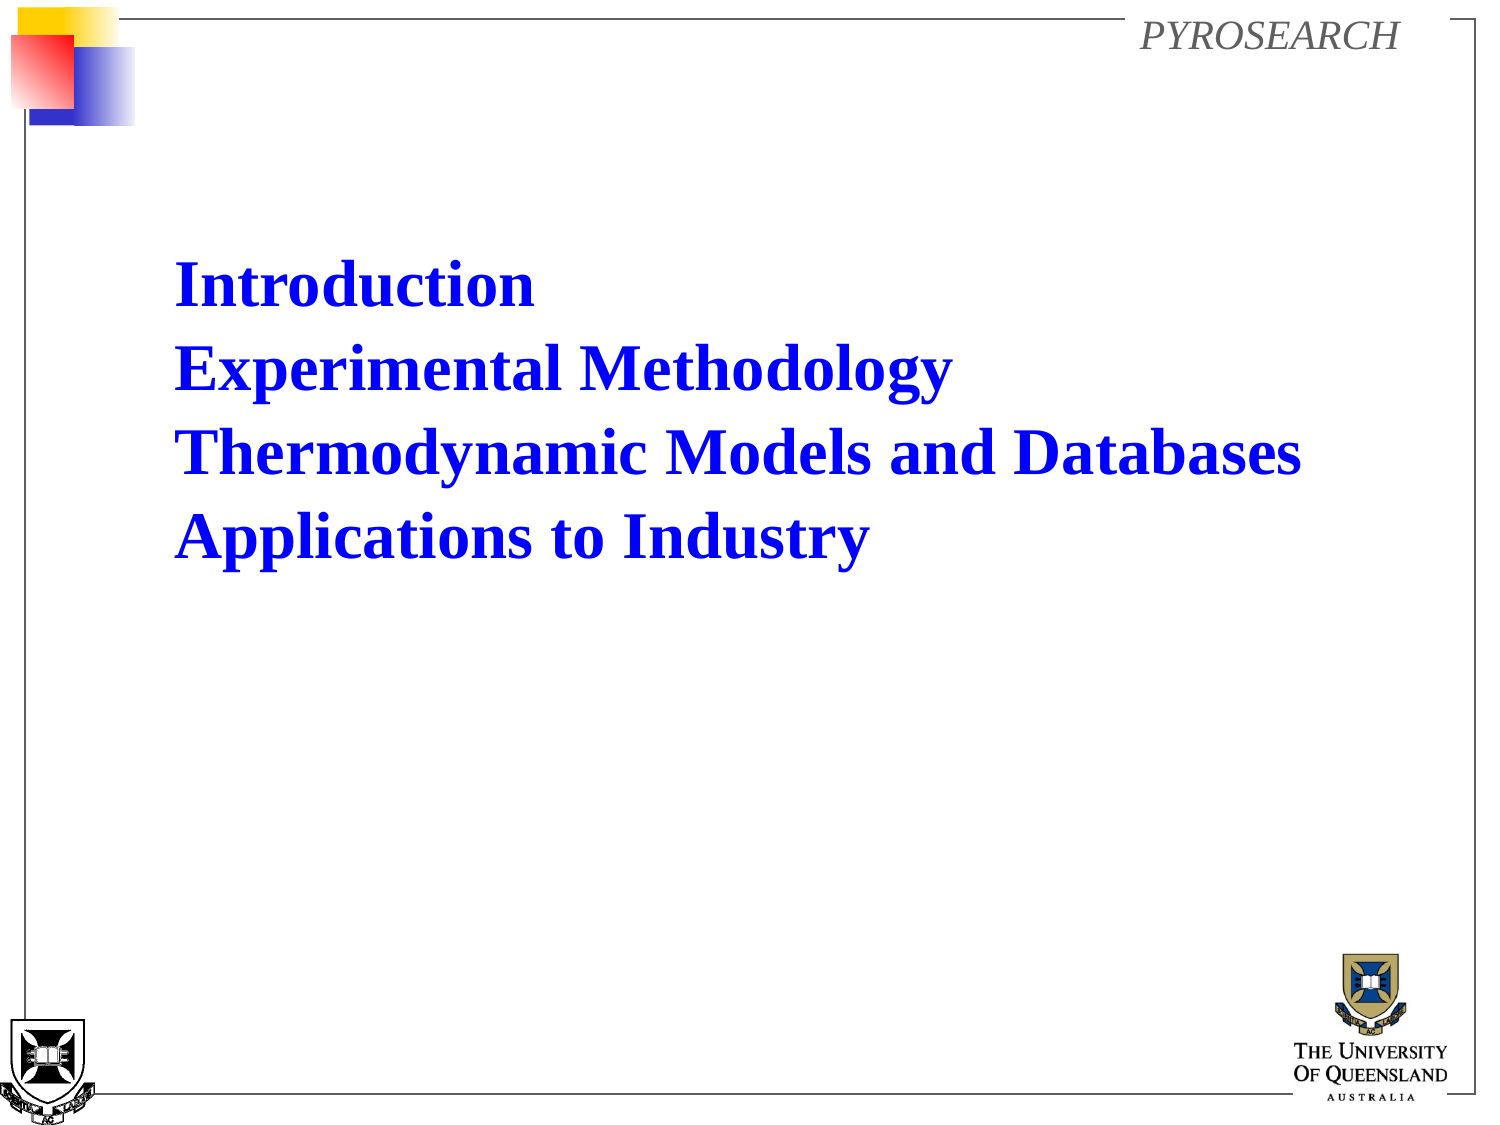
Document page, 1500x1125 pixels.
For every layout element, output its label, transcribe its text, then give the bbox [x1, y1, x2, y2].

picture [1292, 952, 1448, 1101]
text_box Introduction Experimental Methodology Thermodynamic Models and Databases Applications to Industry [159, 127, 1417, 949]
